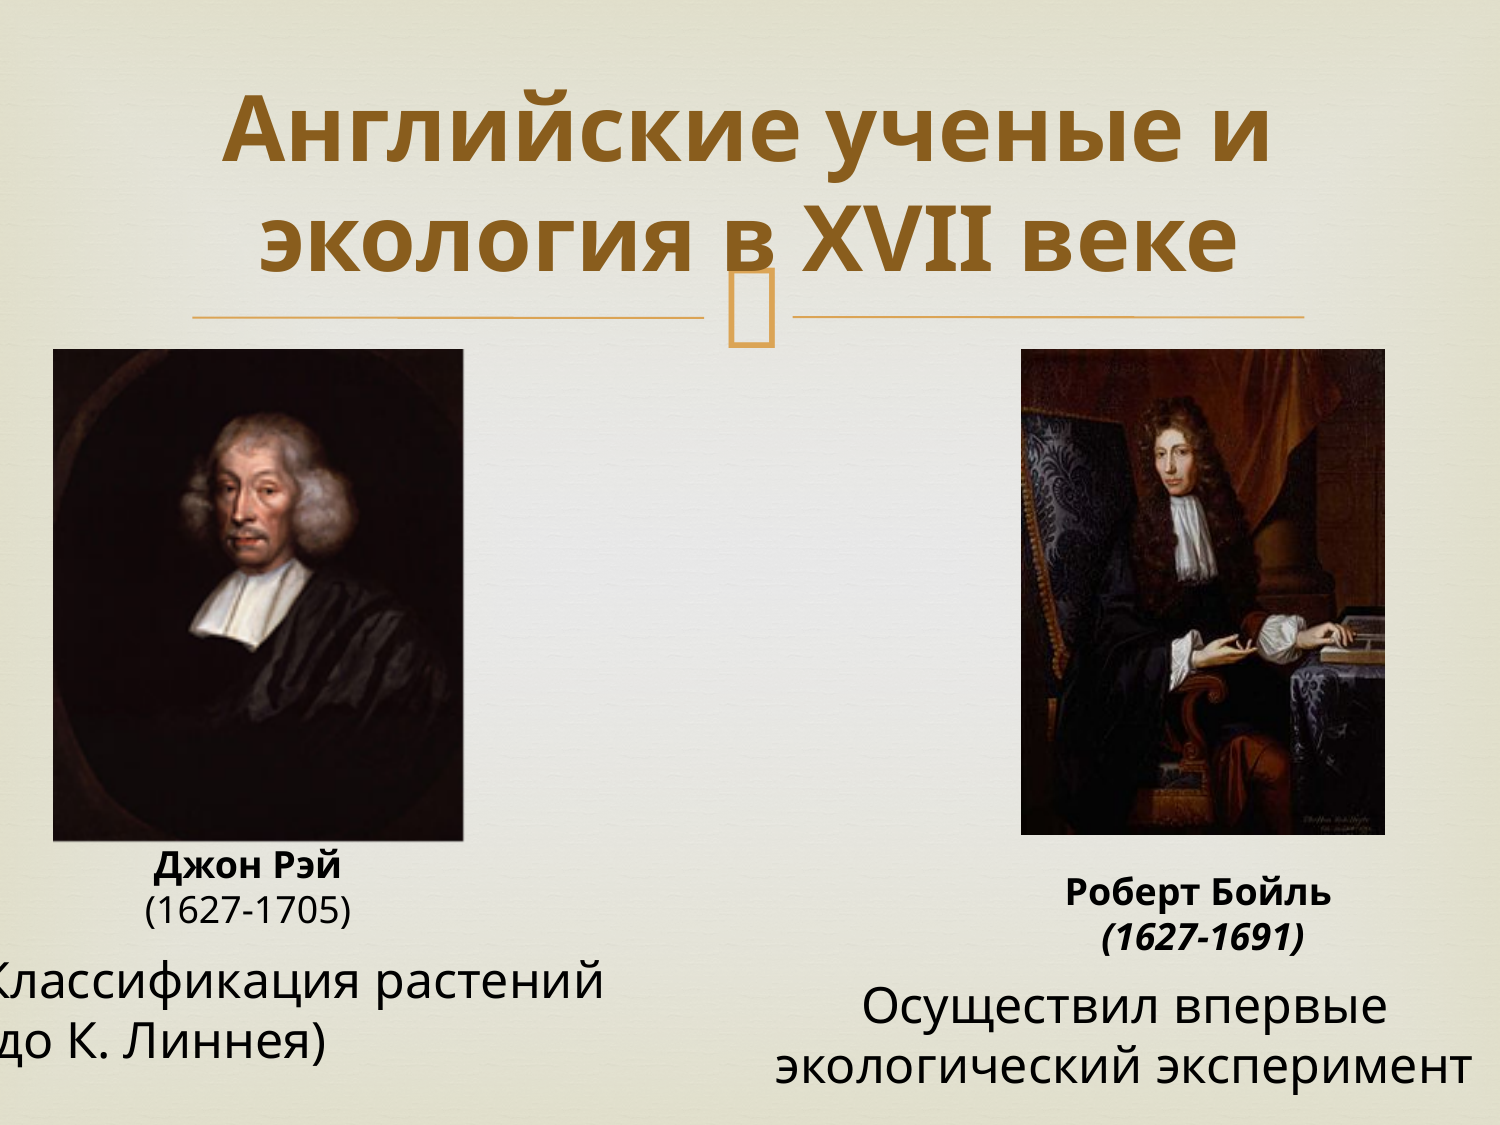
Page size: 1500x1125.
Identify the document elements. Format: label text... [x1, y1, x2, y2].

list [52, 349, 468, 845]
text_box Роберт Бойль (1627-1691) [1003, 860, 1403, 966]
text_box Осуществил впервые экологический эксперимент [749, 966, 1500, 1102]
picture [1021, 349, 1386, 835]
text_box Классификация растений (до К. Линнея) [0, 941, 634, 1077]
text_box Джон Рэй (1627-1705) [100, 855, 396, 939]
title Английские ученые и экология в XVII веке [112, 93, 1386, 267]
